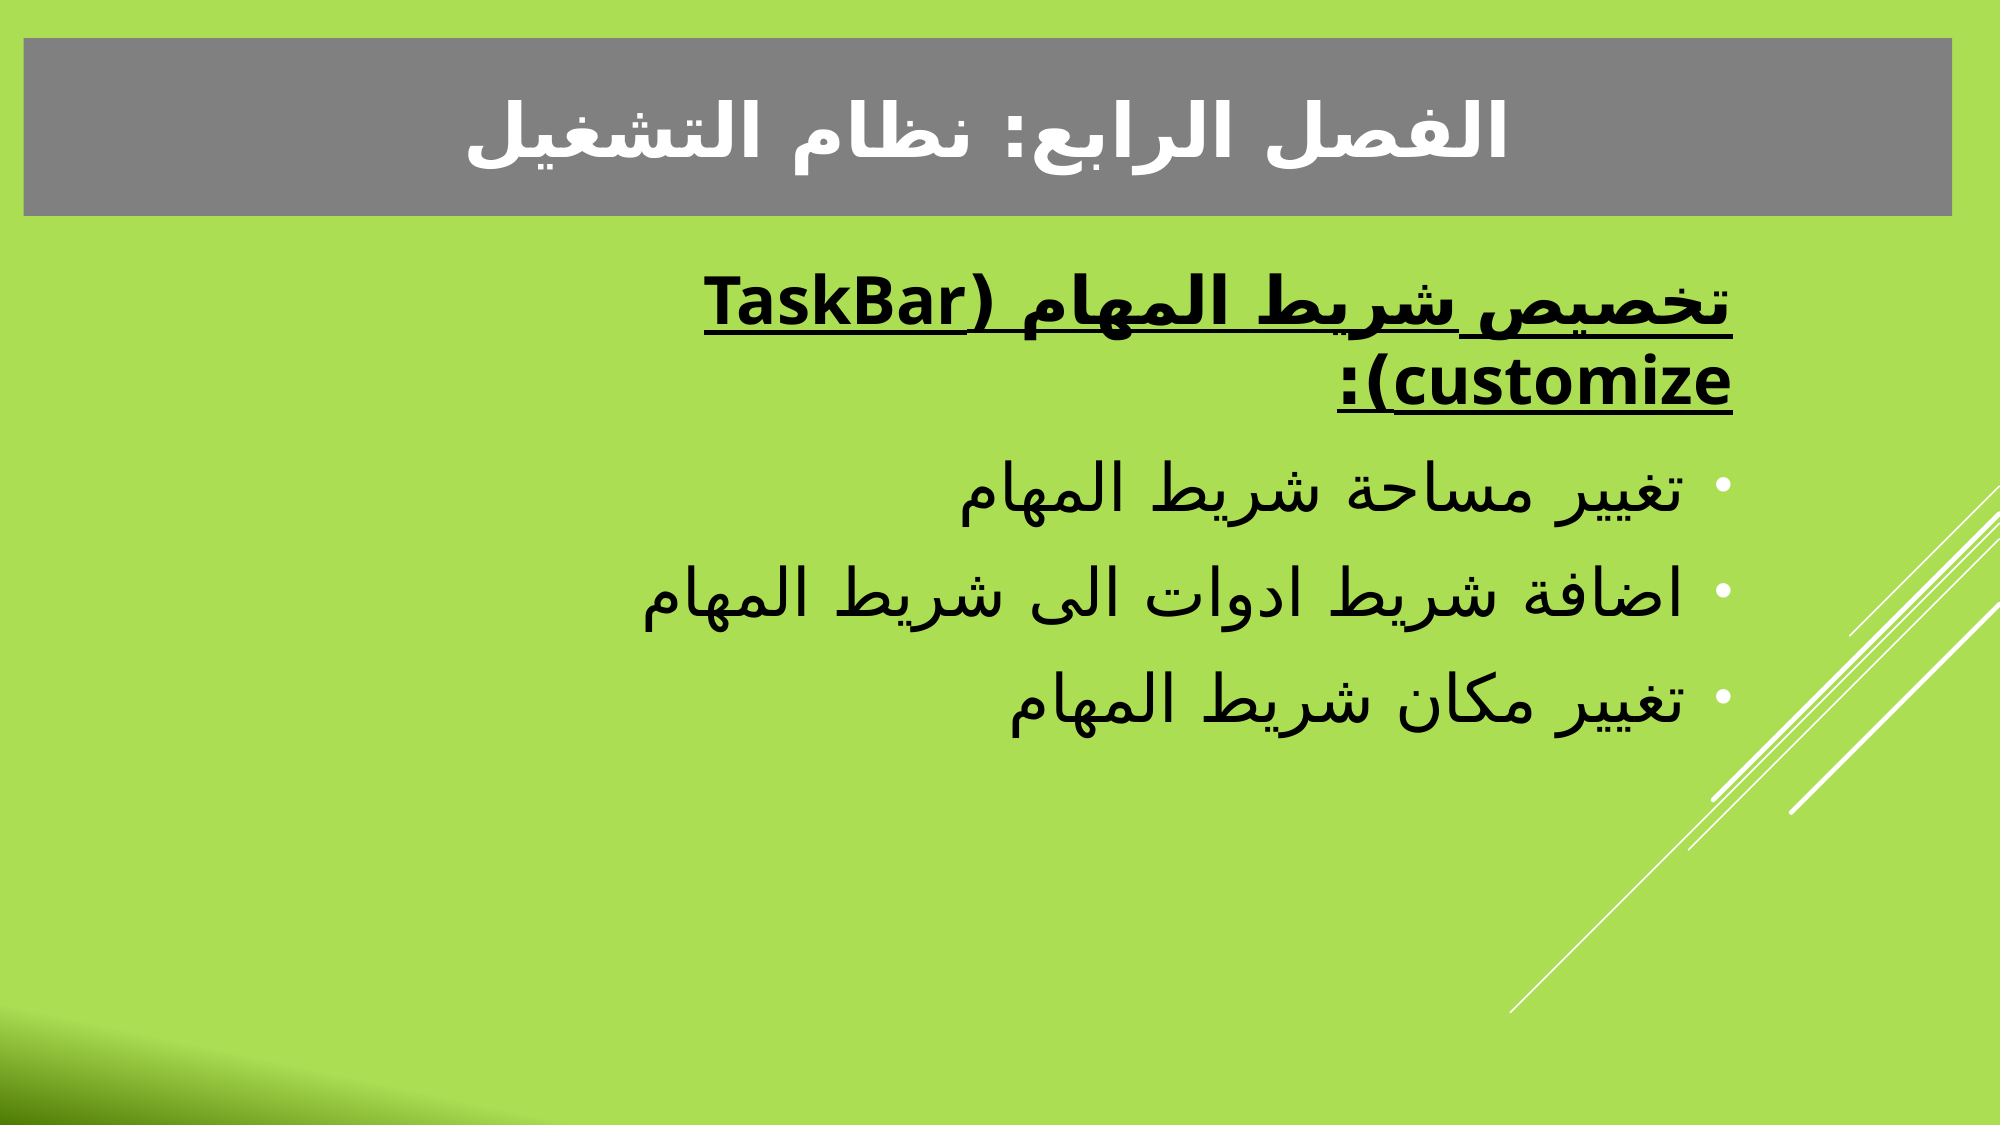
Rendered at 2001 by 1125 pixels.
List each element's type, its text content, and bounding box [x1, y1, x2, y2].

text_box الفصل الرابع: نظام التشغيل [23, 38, 1953, 216]
list تخصيص شريط المهام (TaskBar customize): تغيير مساحة شريط المهام اضافة شريط ادوات الى شريط المهام تغيير مكان شريط المهام [321, 250, 1749, 1040]
